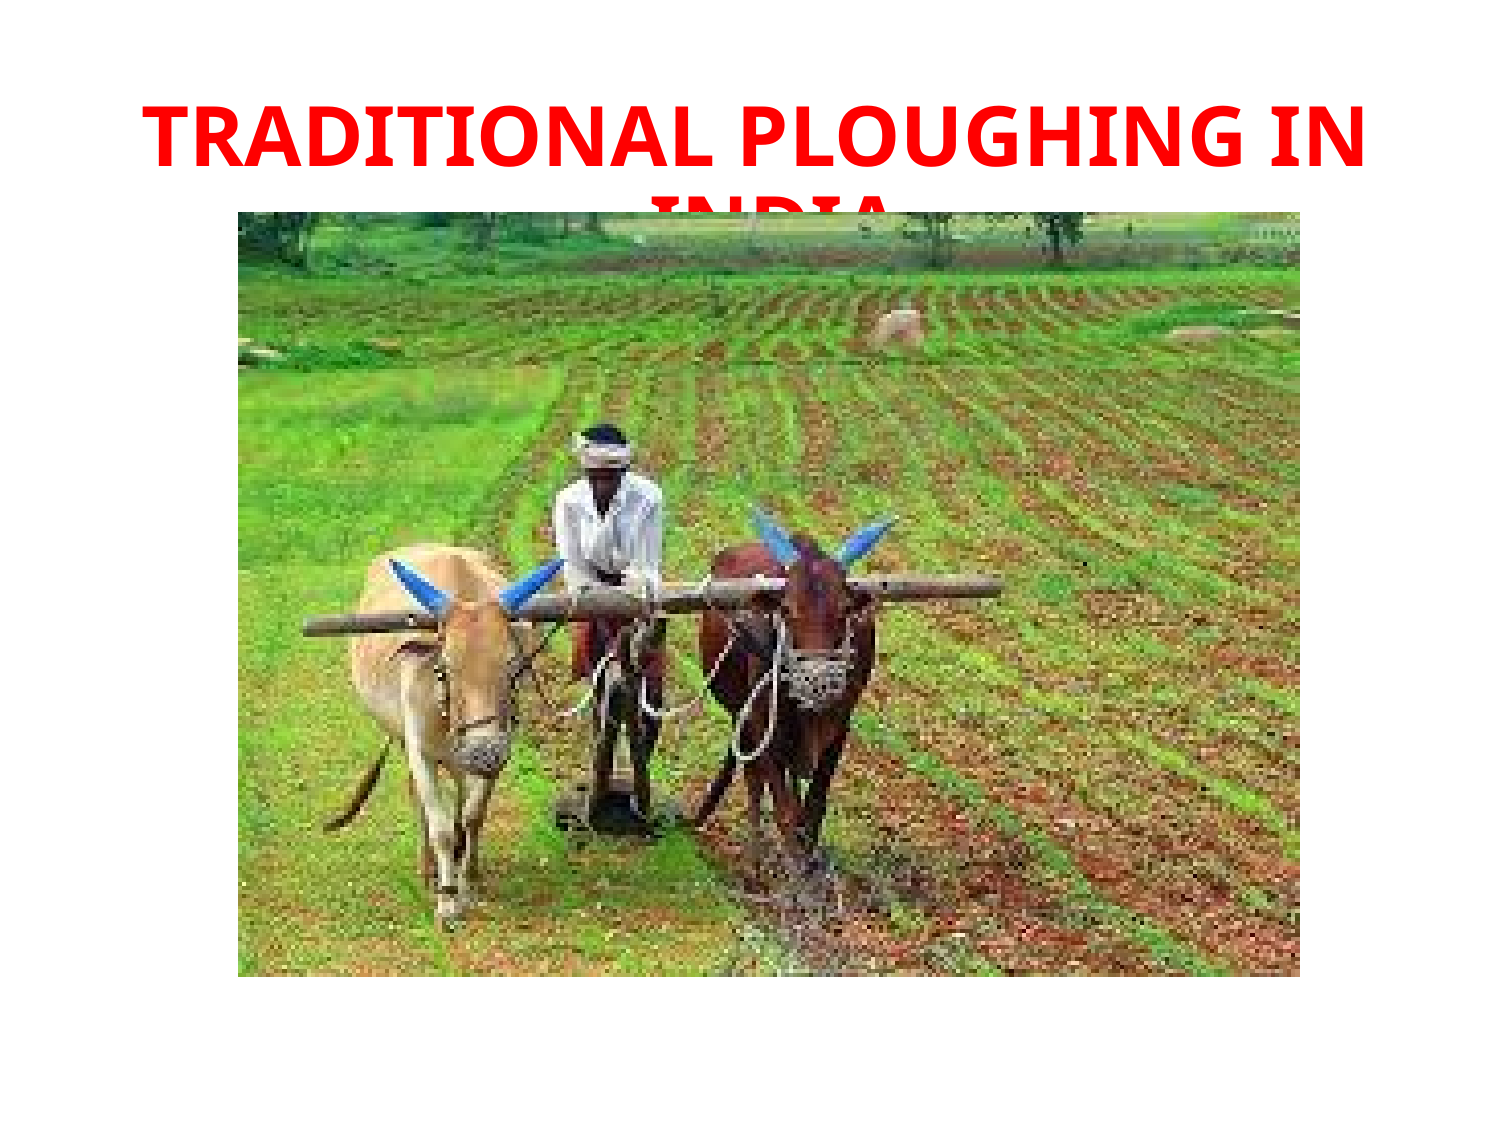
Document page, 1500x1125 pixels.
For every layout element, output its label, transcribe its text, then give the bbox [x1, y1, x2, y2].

picture [237, 211, 1301, 977]
list TRADITIONAL PLOUGHING IN INDIA [75, 87, 1438, 1005]
